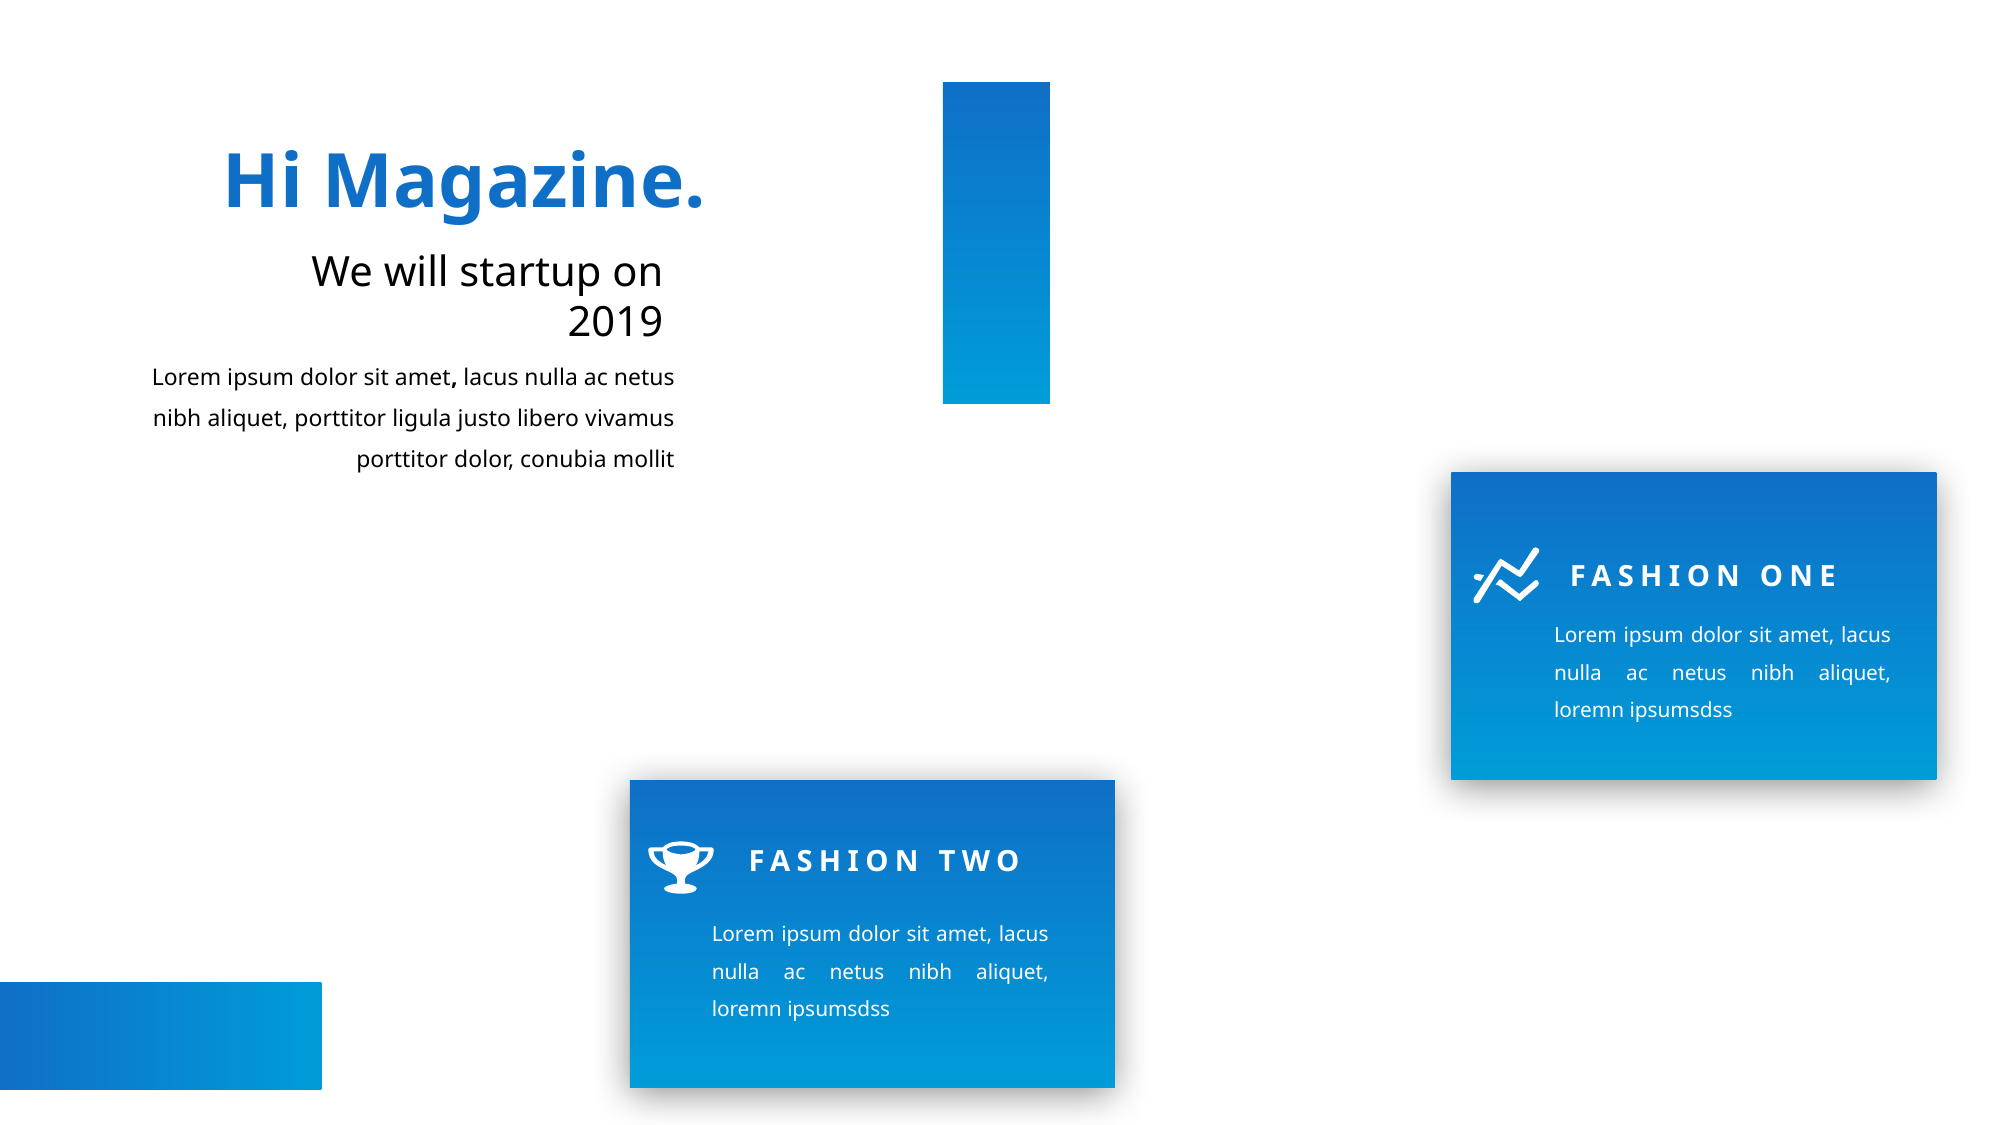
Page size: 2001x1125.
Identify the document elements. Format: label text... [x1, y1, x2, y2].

text_box Lorem ipsum dolor sit amet, lacus nulla ac netus nibh aliquet, loremn ipsumsdss [1539, 602, 1906, 730]
text_box Hi Magazine. [207, 125, 721, 231]
text_box We will startup on 2019 [200, 237, 679, 341]
text_box FASHION TWO [997, 817, 1064, 886]
picture [0, 82, 2000, 1036]
text_box [1473, 559, 1534, 604]
text_box [1495, 579, 1539, 601]
text_box [629, 779, 1116, 1088]
text_box [1450, 559, 1937, 781]
text_box Lorem ipsum dolor sit amet, lacus nulla ac netus nibh aliquet, porttitor ligula justo libero vivamus porttitor dolor, conubia mollit [91, 341, 690, 480]
text_box Lorem ipsum dolor sit amet, lacus nulla ac netus nibh aliquet, loremn ipsumsdss [997, 901, 1064, 1029]
text_box FASHION ONE [1555, 559, 1885, 600]
